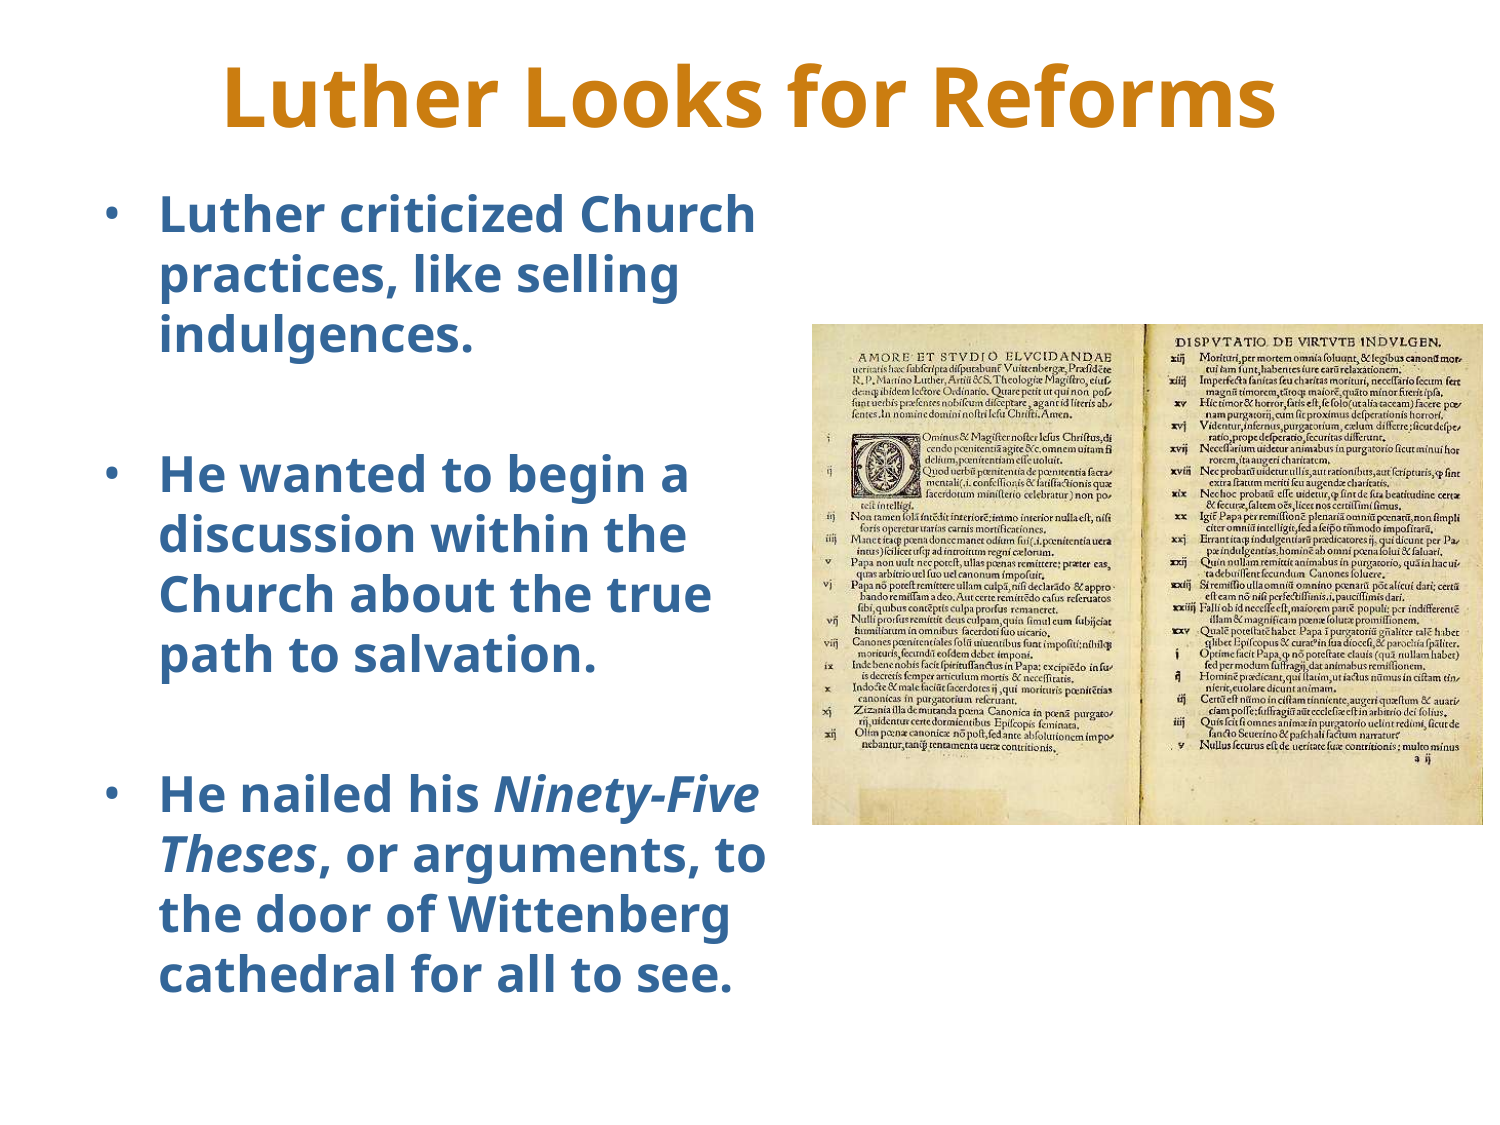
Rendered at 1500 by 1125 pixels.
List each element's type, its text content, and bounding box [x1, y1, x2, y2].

title Luther Looks for Reforms [75, 0, 1425, 188]
list Luther criticized Church practices, like selling indulgences. He wanted to begin a discussion within the Church about the true path to salvation. He nailed his Ninety-Five Theses, or arguments, to the door of Wittenberg cathedral for all to see. [87, 174, 850, 1125]
picture [812, 324, 1483, 826]
